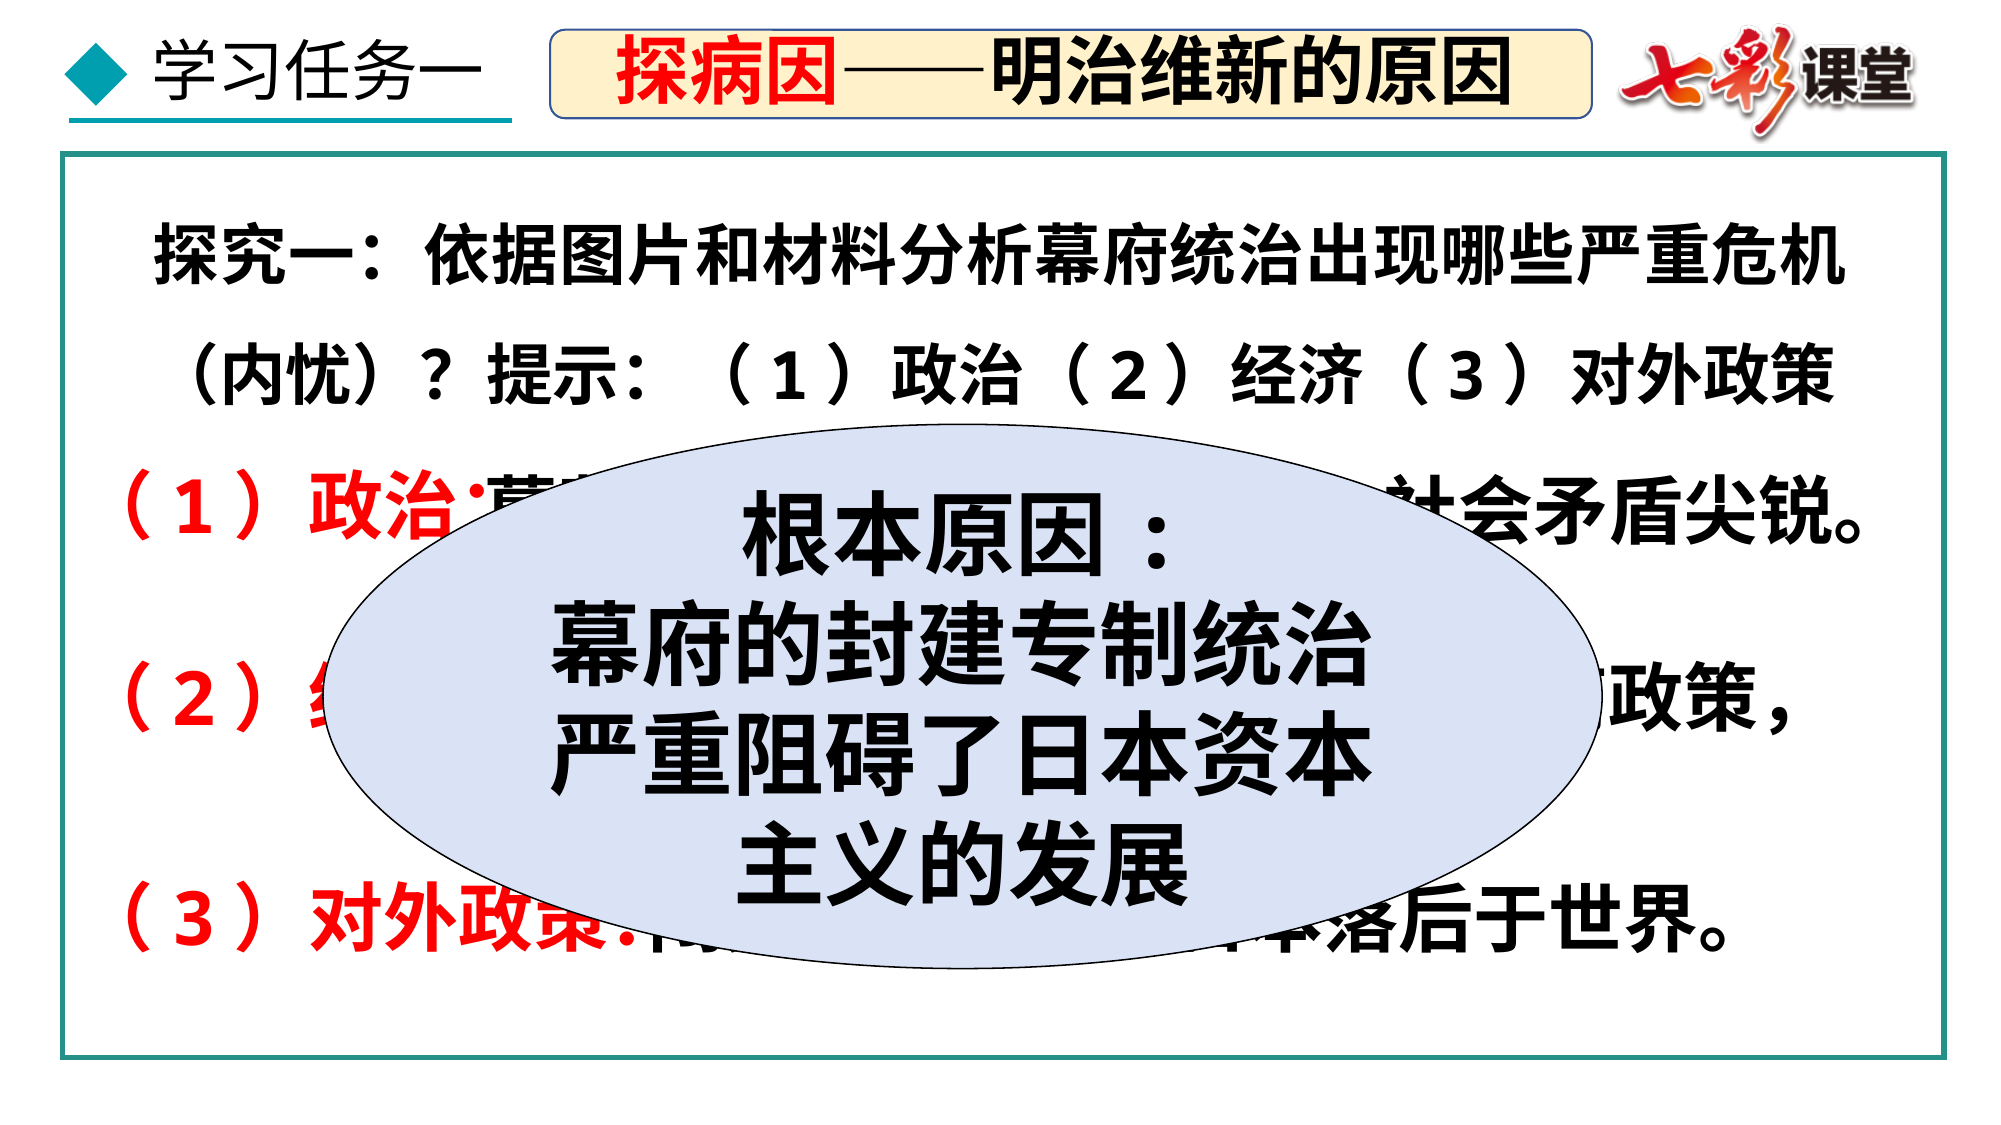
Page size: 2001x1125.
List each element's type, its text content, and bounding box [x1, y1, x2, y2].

text_box （2）经济： [63, 643, 334, 749]
text_box 手工业破产、黄金外流和重农抑商政策，阻碍了资本主义的发展。 [1509, 643, 1910, 839]
text_box 幕藩体制，社会等级森严，社会矛盾尖锐。 [468, 456, 658, 523]
text_box （1）政治： [63, 451, 665, 556]
text_box 闭关锁国政策使日本落后于世界。 [1004, 863, 1874, 969]
text_box 幕藩体制，社会等级森严，社会矛盾尖锐。 [1267, 456, 1910, 562]
picture [1614, 19, 1923, 144]
text_box 根本原因: 幕府的封建专制统治严重阻碍了日本资本主义的发展 [322, 424, 1603, 969]
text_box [549, 15, 1593, 123]
text_box （3）对外政策： [63, 863, 633, 969]
text_box 闭关锁国政策使日本落后于世界。 [633, 930, 921, 969]
text_box 探究一：依据图片和材料分析幕府统治出现哪些严重危机（内忧）？提示：（1）政治（2）经济（3）对外政策 [137, 172, 1863, 421]
